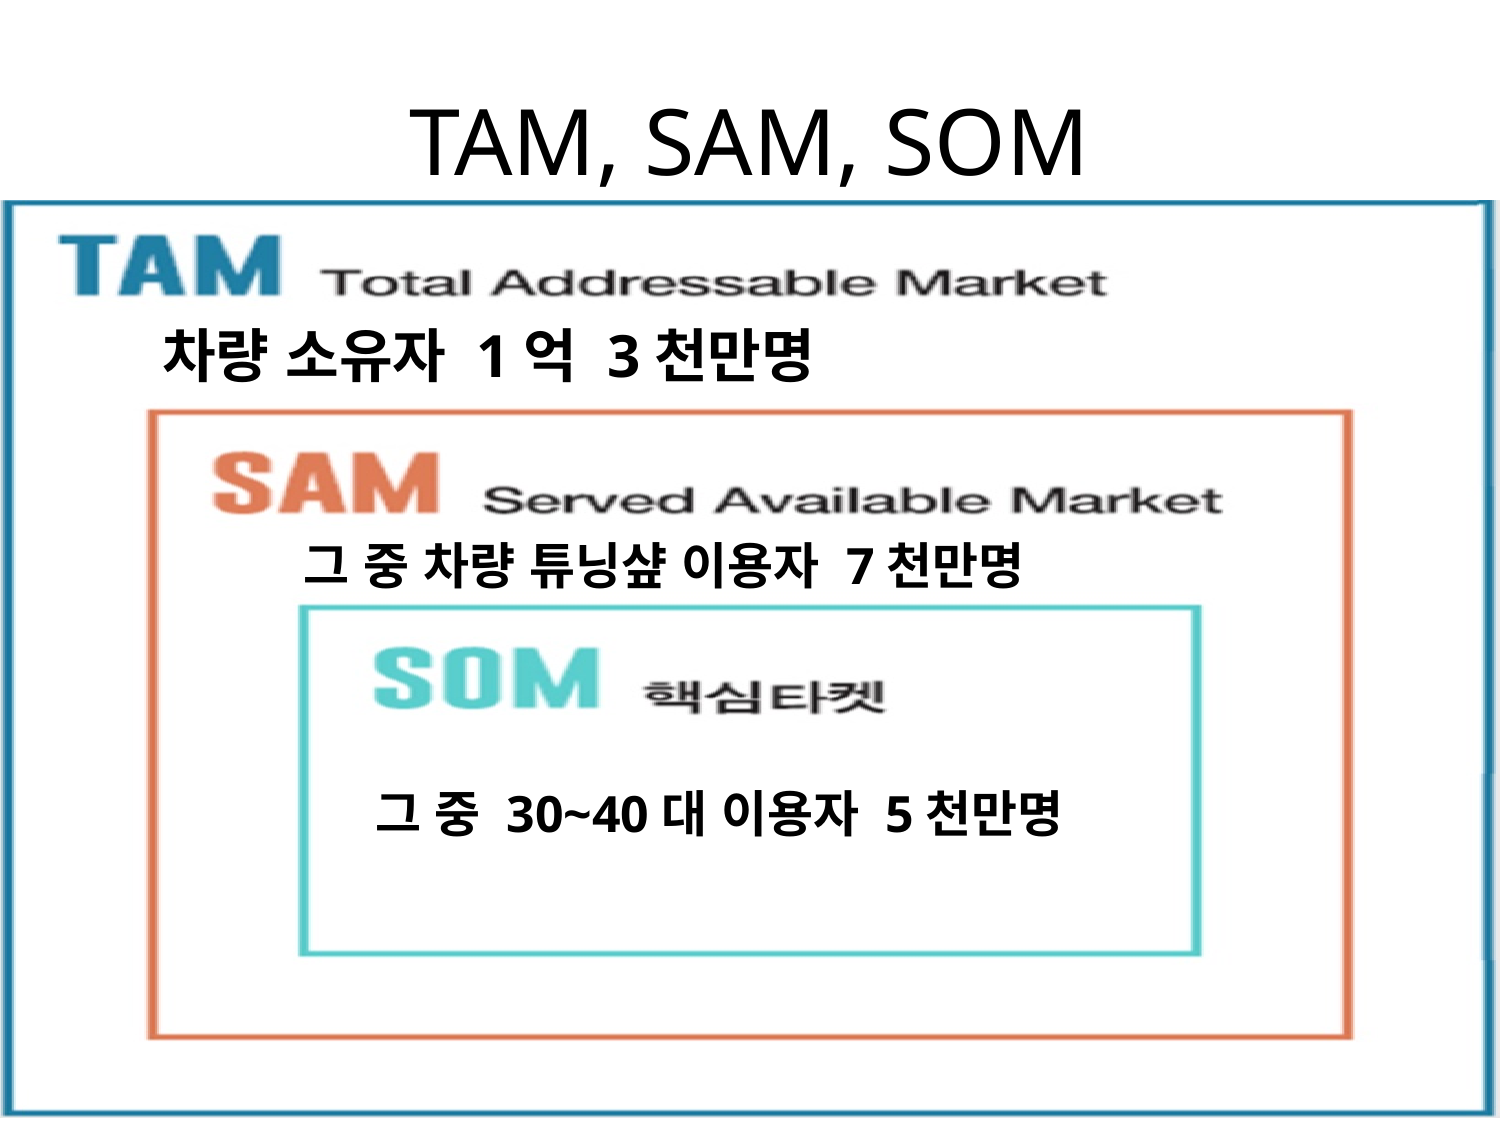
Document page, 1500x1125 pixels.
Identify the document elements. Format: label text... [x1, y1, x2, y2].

title TAM, SAM, SOM [75, 45, 1425, 199]
picture [0, 200, 1500, 1118]
